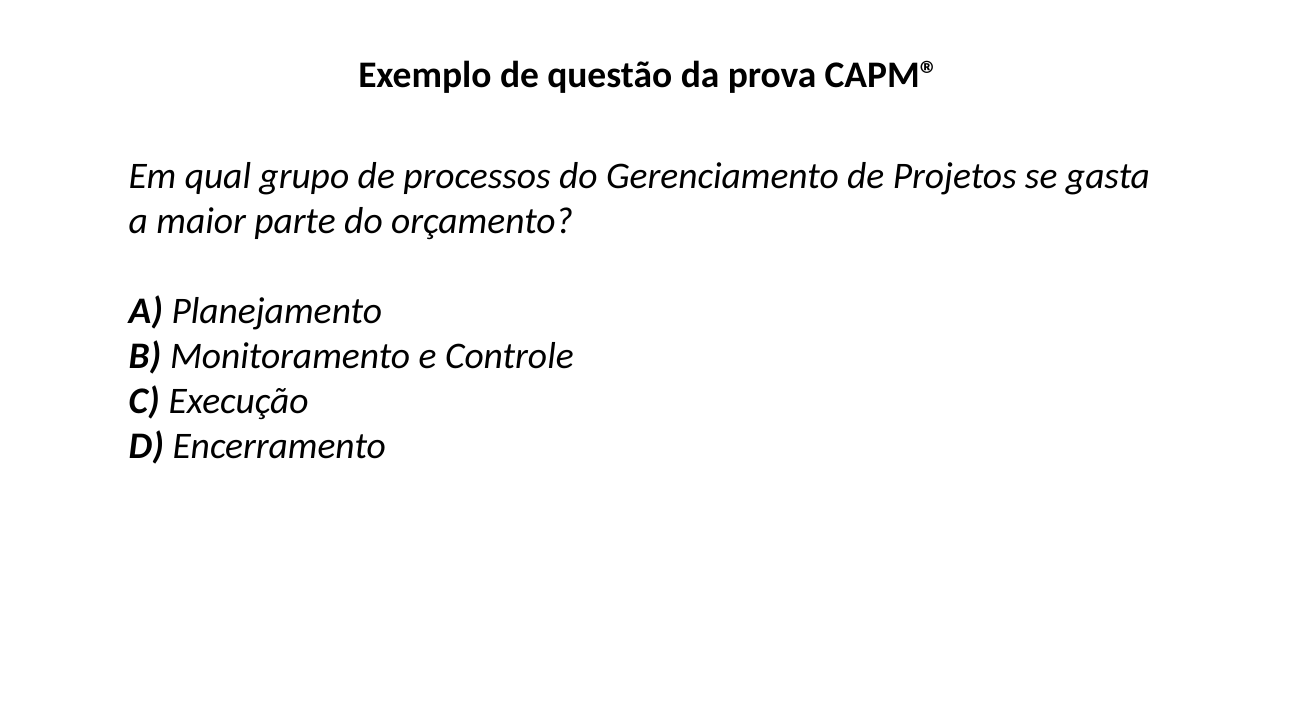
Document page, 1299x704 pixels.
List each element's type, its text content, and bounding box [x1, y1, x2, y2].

text_box Exemplo de questão da prova CAPM® [0, 44, 1299, 104]
text_box Em qual grupo de processos do Gerenciamento de Projetos se gasta a maior parte do orçamento? A) Planejamento B) Monitoramento e Controle C) Execução D) Encerramento [117, 145, 1181, 559]
